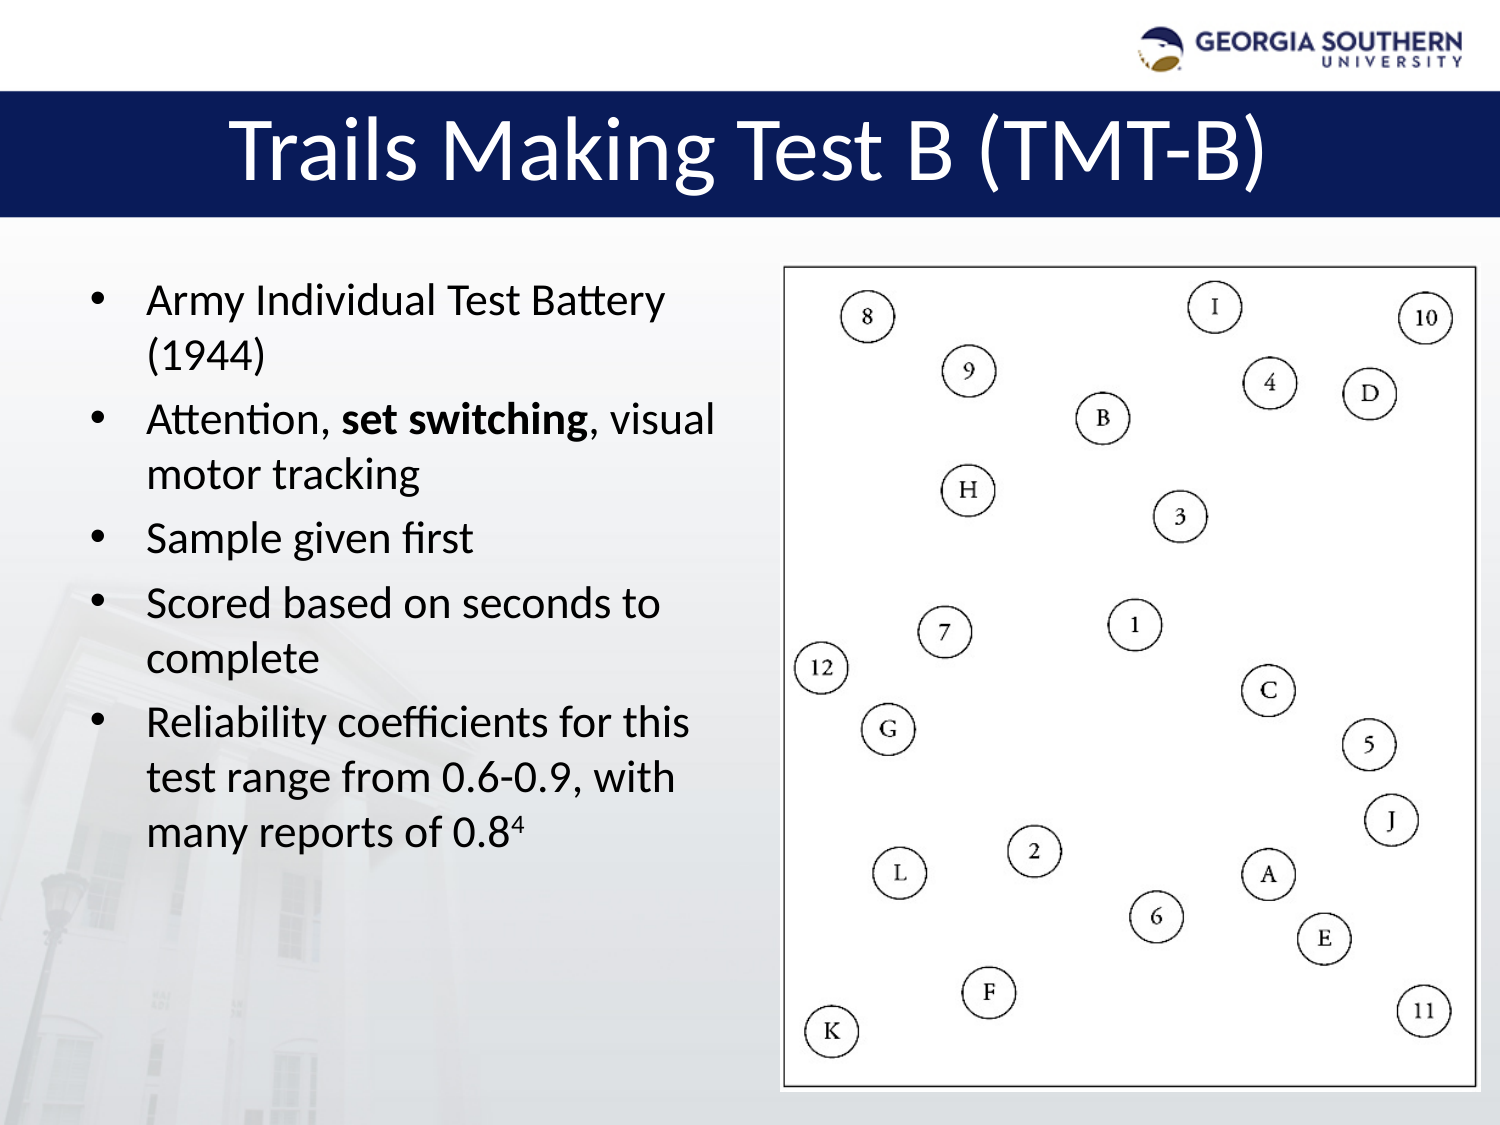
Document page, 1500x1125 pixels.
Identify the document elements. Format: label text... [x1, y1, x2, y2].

list Army Individual Test Battery (1944) Attention, set switching, visual motor tracking Sample given first Scored based on seconds to complete Reliability coefficients for this test range from 0.6-0.9, with many reports of 0.84 [75, 262, 738, 1005]
title Trails Making Test B (TMT-B) [75, 81, 1425, 270]
picture [0, 0, 1500, 1125]
